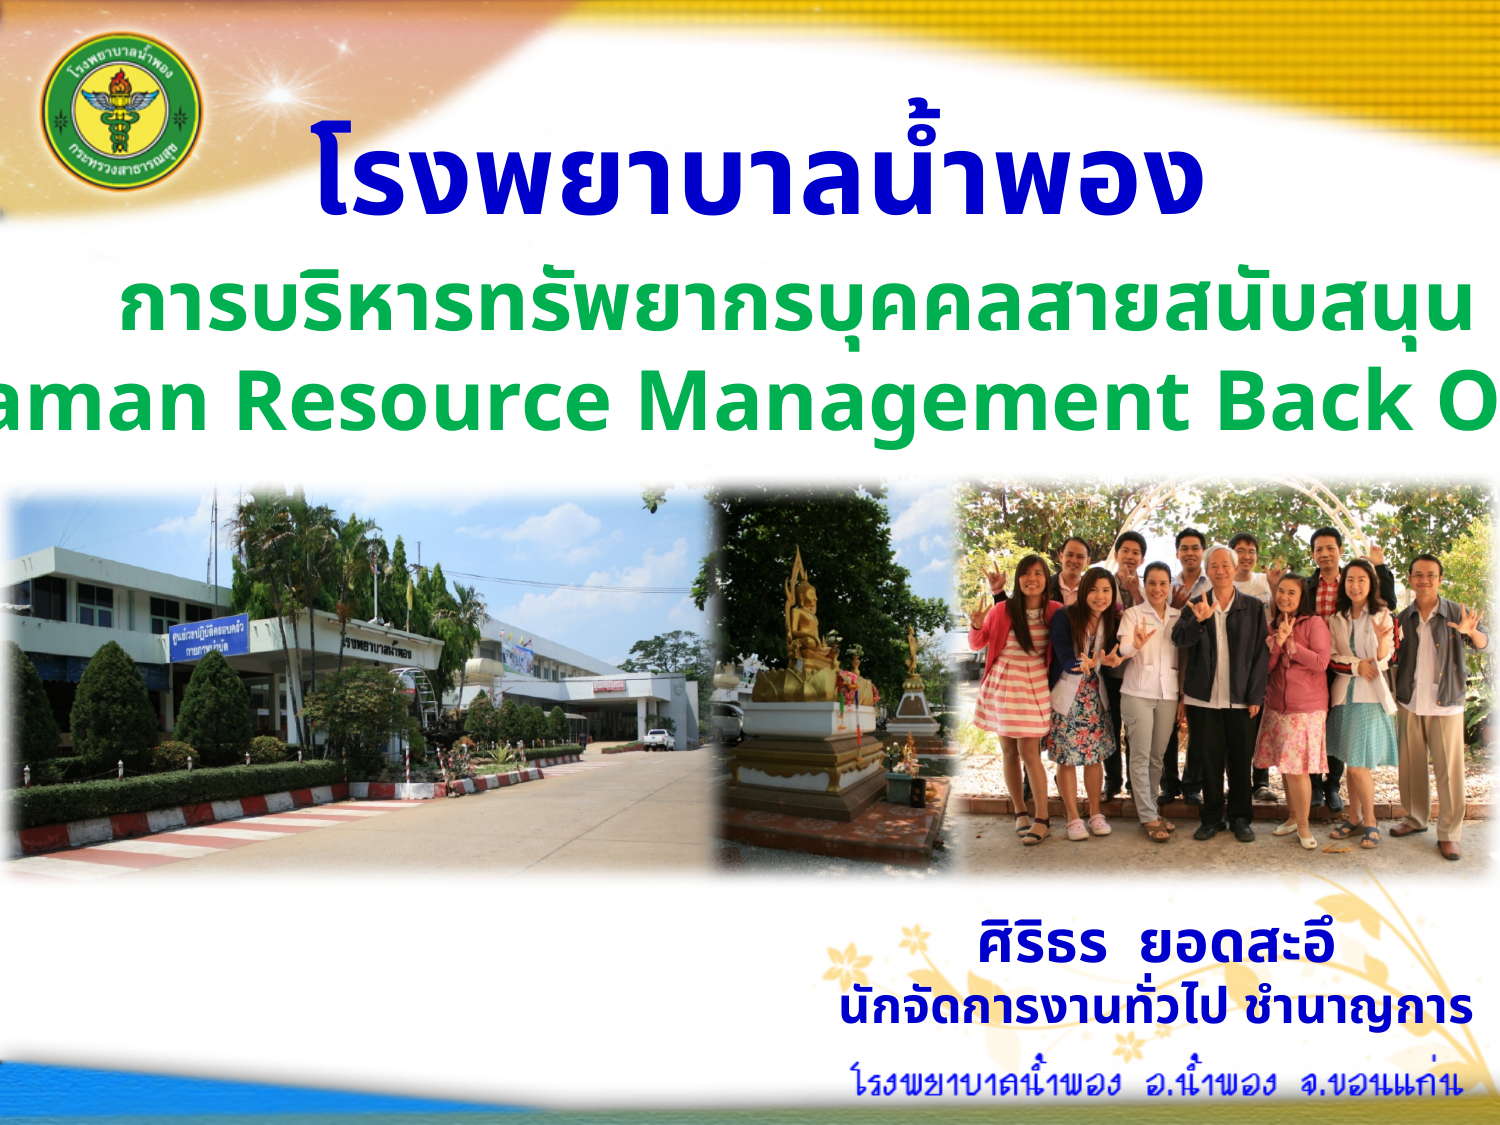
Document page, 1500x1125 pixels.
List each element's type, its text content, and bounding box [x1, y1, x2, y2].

picture [0, 0, 1500, 239]
picture [0, 455, 1500, 1125]
text_box โรงพยาบาลน้ำพอง [294, 94, 1223, 245]
text_box การบริหารทรัพยากรบุคคลสายสนับสนุน (Haman Resource Management Back Office) [0, 239, 1500, 455]
text_box ศิริธร ยอดสะอึ นักจัดการงานทั่วไป ชำนาญการ [823, 897, 1490, 1042]
